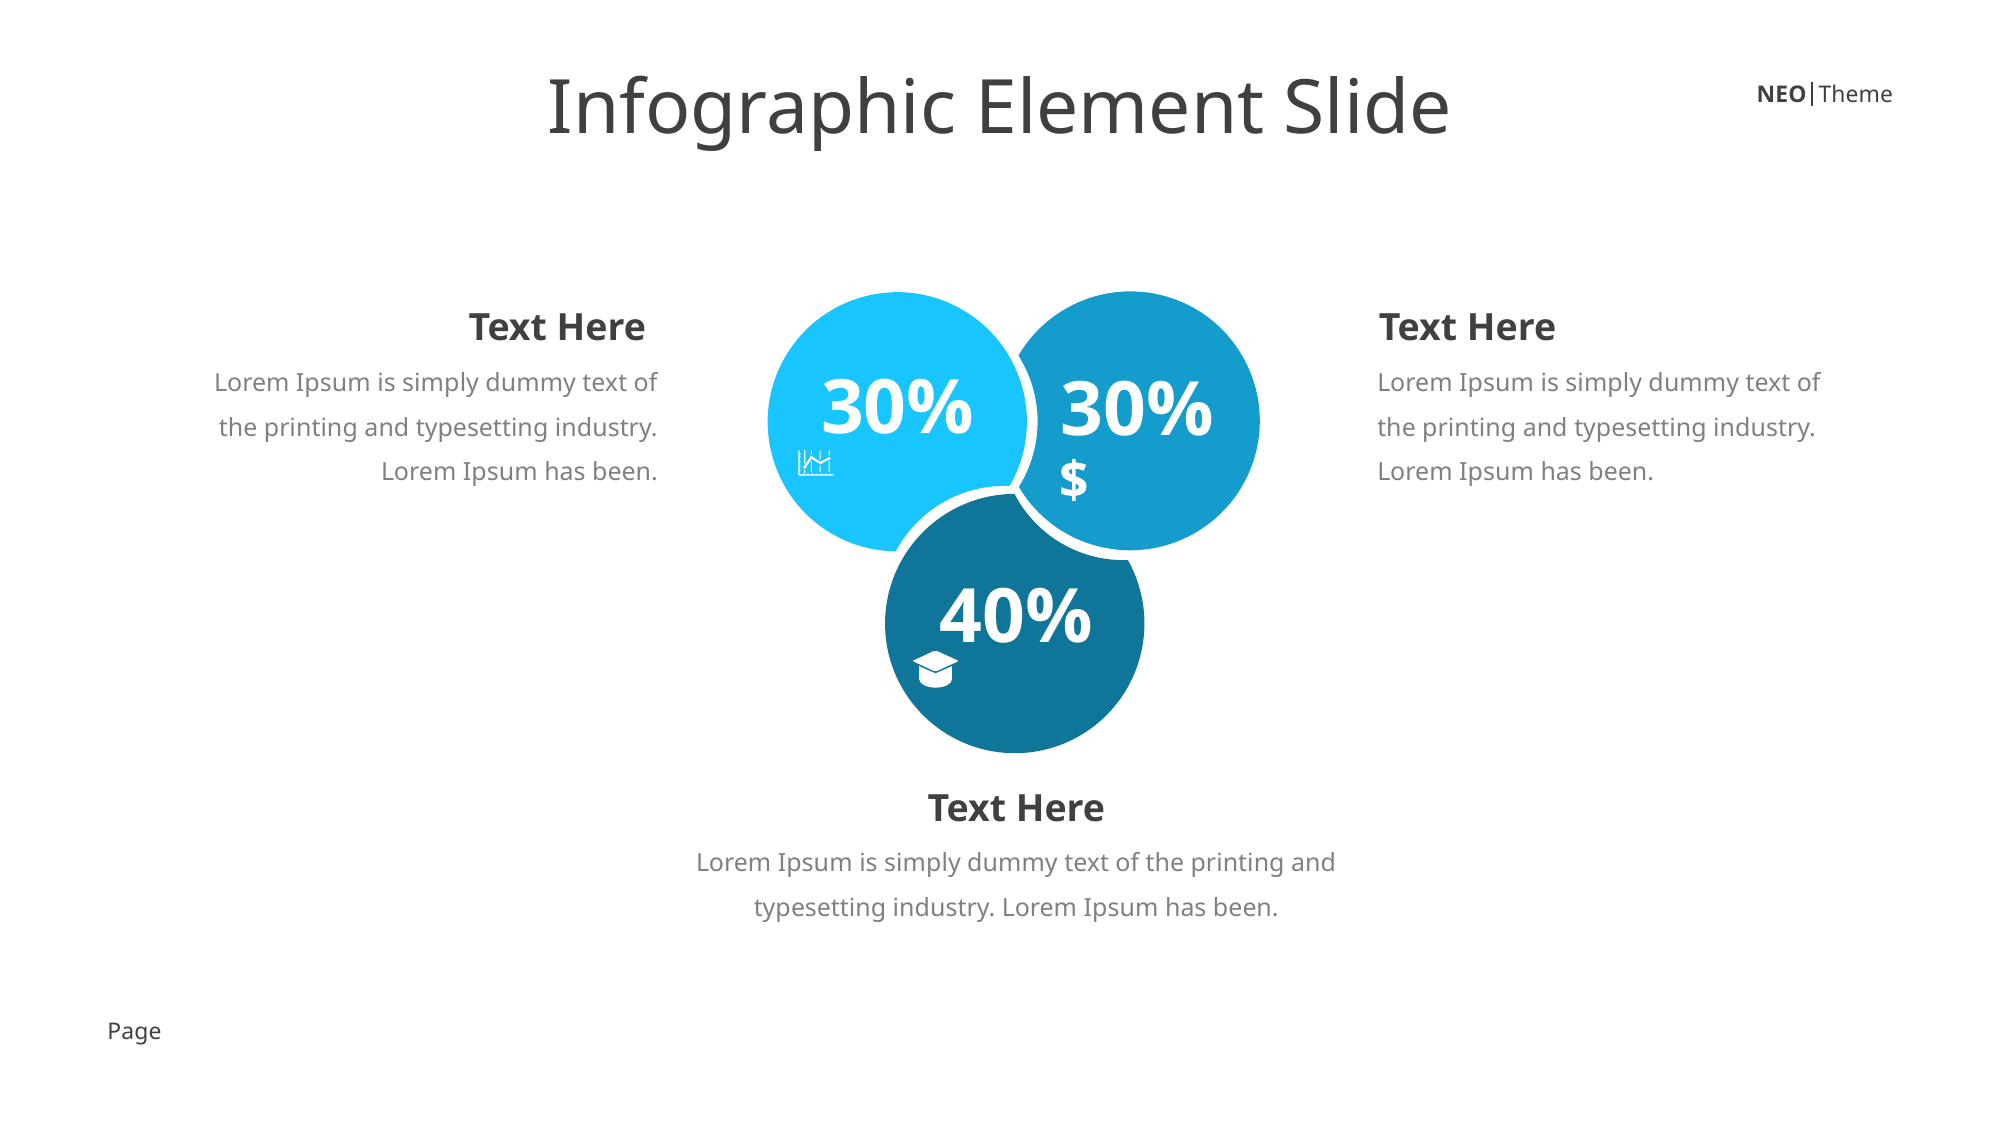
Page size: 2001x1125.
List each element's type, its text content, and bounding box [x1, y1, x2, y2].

text_box Lorem Ipsum is simply dummy text of the printing and typesetting industry. Lorem Ipsum has been. [1377, 343, 1860, 494]
text_box Text Here [453, 295, 662, 356]
text_box [912, 655, 952, 688]
text_box 30% [806, 350, 990, 456]
text_box 40% [925, 560, 1109, 665]
text_box [885, 493, 1145, 754]
text_box [1018, 291, 1260, 551]
text_box Lorem Ipsum is simply dummy text of the printing and typesetting industry. Lorem Ipsum has been. [639, 824, 1394, 929]
text_box Text Here [912, 776, 1121, 824]
text_box Lorem Ipsum is simply dummy text of the printing and typesetting industry. Lorem Ipsum has been. [175, 343, 659, 494]
text_box [767, 292, 1027, 552]
text_box 30% [1045, 353, 1229, 458]
text_box Text Here [1363, 295, 1572, 356]
text_box Infographic Element Slide [532, 51, 1468, 156]
text_box [798, 450, 835, 476]
text_box [1061, 458, 1087, 501]
